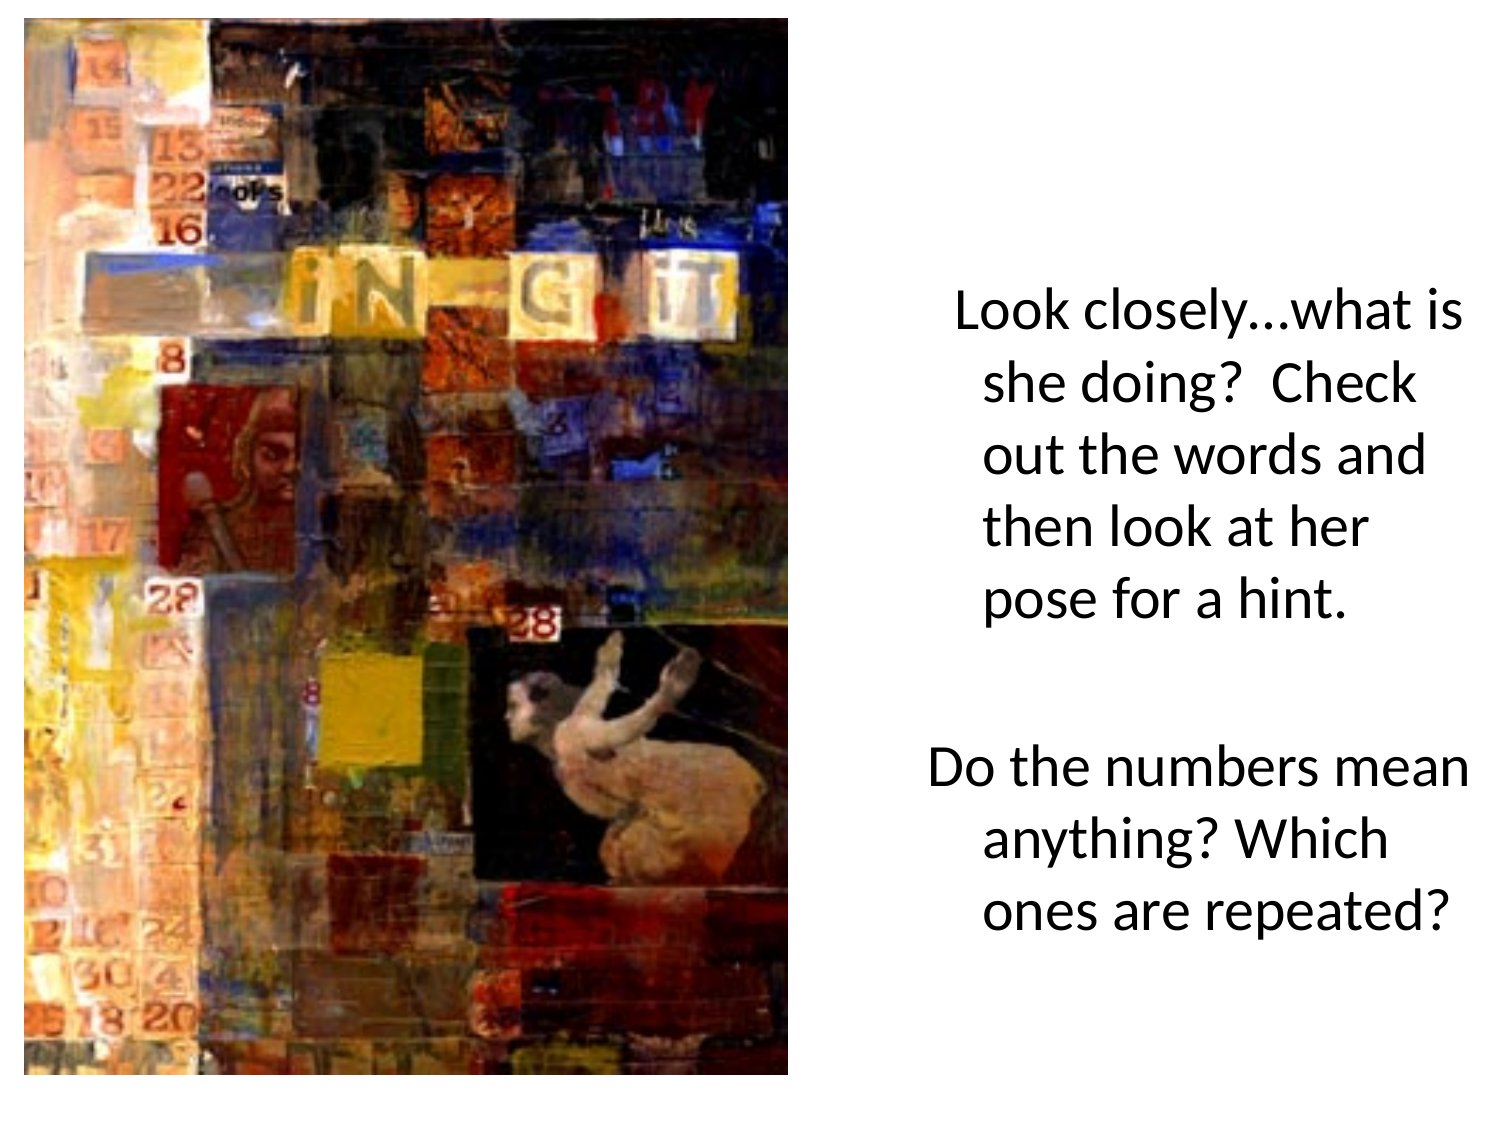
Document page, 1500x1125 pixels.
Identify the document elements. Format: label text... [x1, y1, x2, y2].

picture [24, 17, 788, 1075]
list Look closely…what is she doing? Check out the words and then look at her pose for a hint. Do the numbers mean anything? Which ones are repeated? [912, 262, 1500, 1005]
